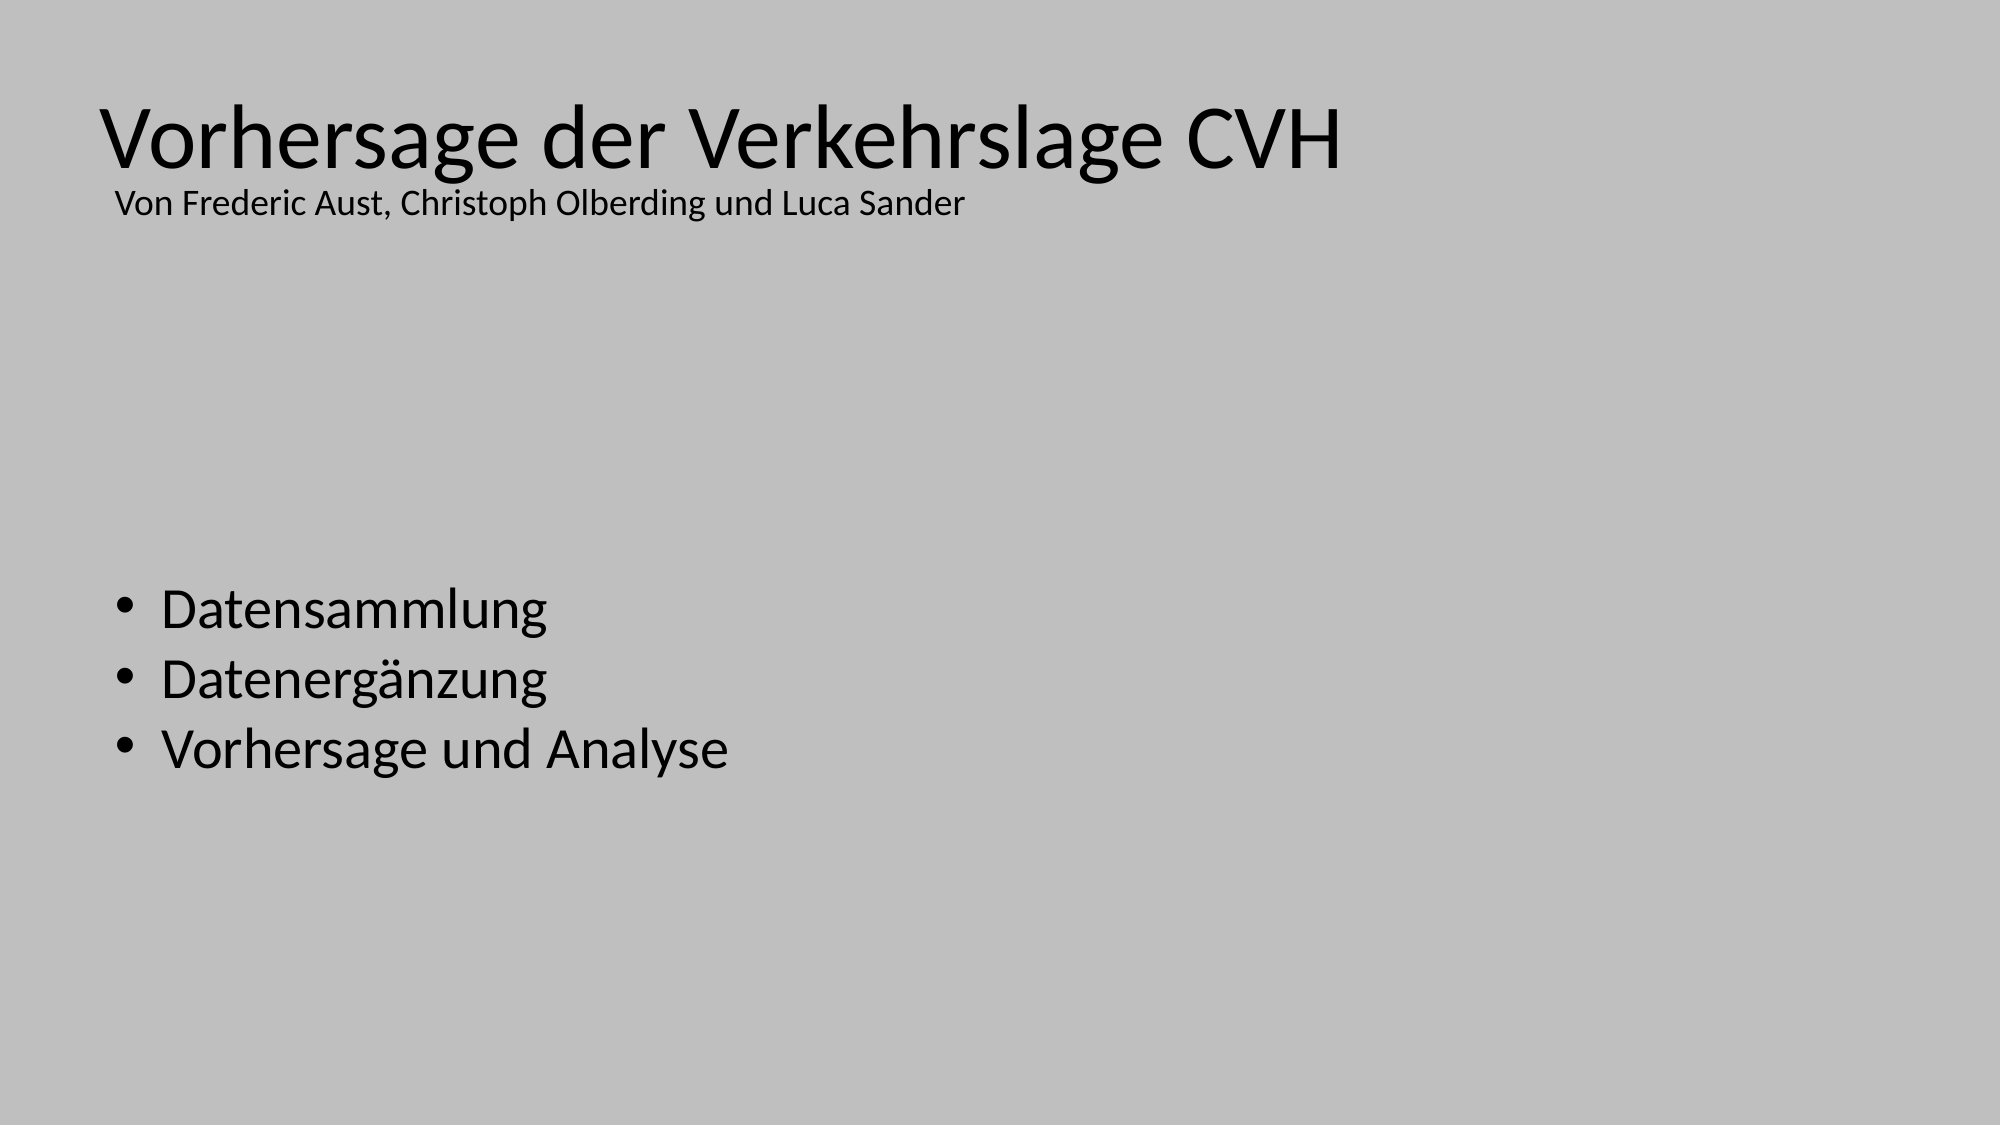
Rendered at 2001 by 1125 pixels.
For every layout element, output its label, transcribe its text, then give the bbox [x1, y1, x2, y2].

text_box Von Frederic Aust, Christoph Olberding und Luca Sander [99, 170, 1423, 230]
title Vorhersage der Verkehrslage CVH [99, 44, 1900, 233]
text_box Datensammlung Datenergänzung Vorhersage und Analyse [99, 562, 1618, 858]
